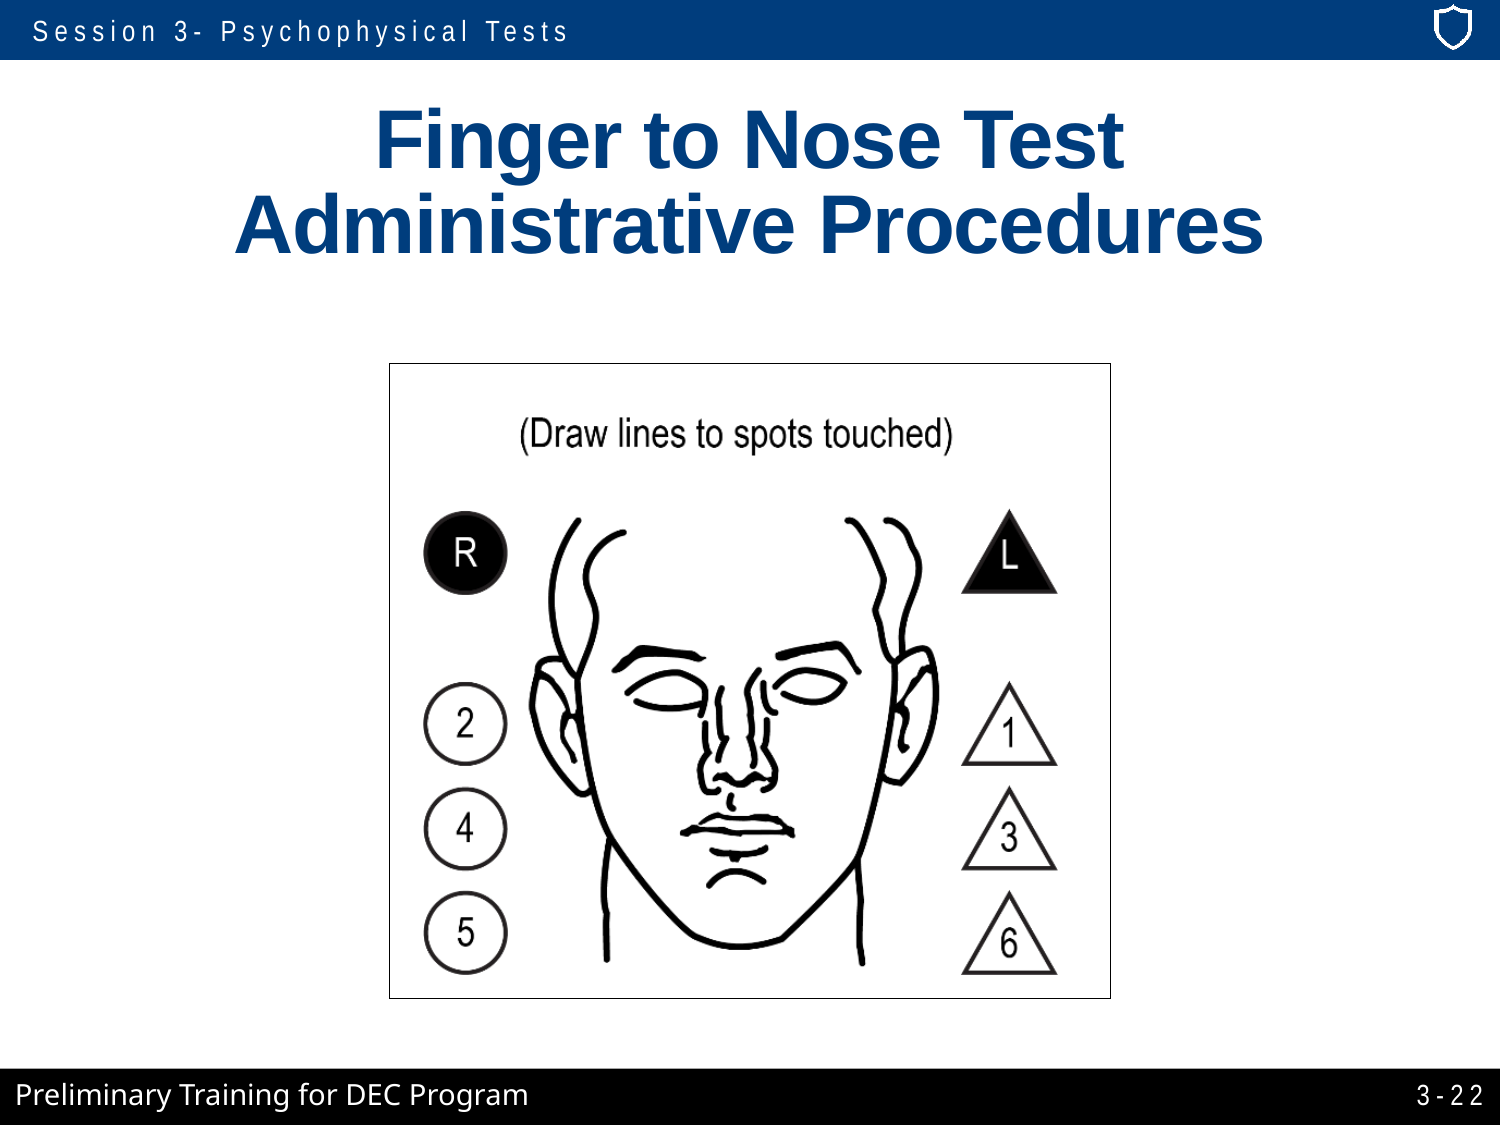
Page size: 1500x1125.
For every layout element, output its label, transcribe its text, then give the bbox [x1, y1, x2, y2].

slide_number 3-22 [1218, 1063, 1499, 1124]
text_box Finger to Nose Test Administrative Procedures [50, 93, 1450, 275]
picture [388, 363, 1112, 999]
picture [1434, 4, 1472, 50]
